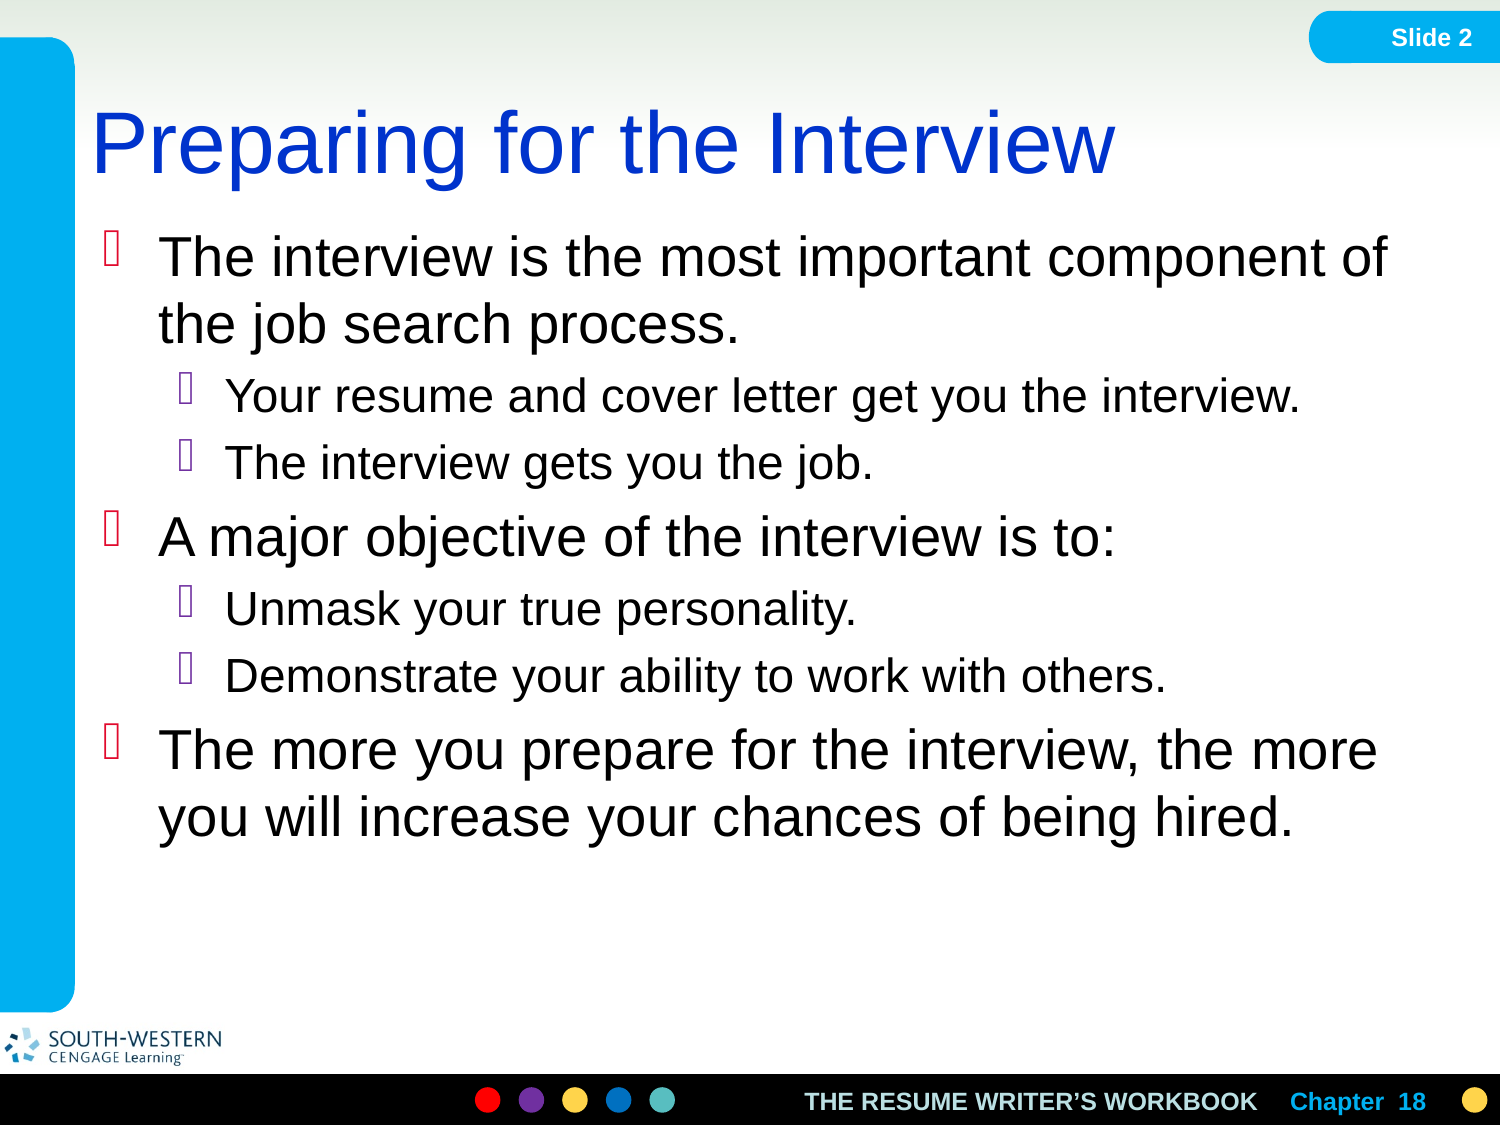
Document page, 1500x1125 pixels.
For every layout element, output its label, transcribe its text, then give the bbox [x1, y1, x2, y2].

footer Chapter 18 [1274, 1075, 1476, 1125]
list The interview is the most important component of the job search process. Your resume and cover letter get you the interview. The interview gets you the job. A major objective of the interview is to: Unmask your true personality. Demonstrate your ability to work with others. The more you prepare for the interview, the more you will increase your chances of being hired. [87, 212, 1438, 963]
title Preparing for the Interview [74, 44, 1426, 233]
slide_number Slide 2 [1312, 13, 1488, 93]
picture [0, 1022, 225, 1073]
